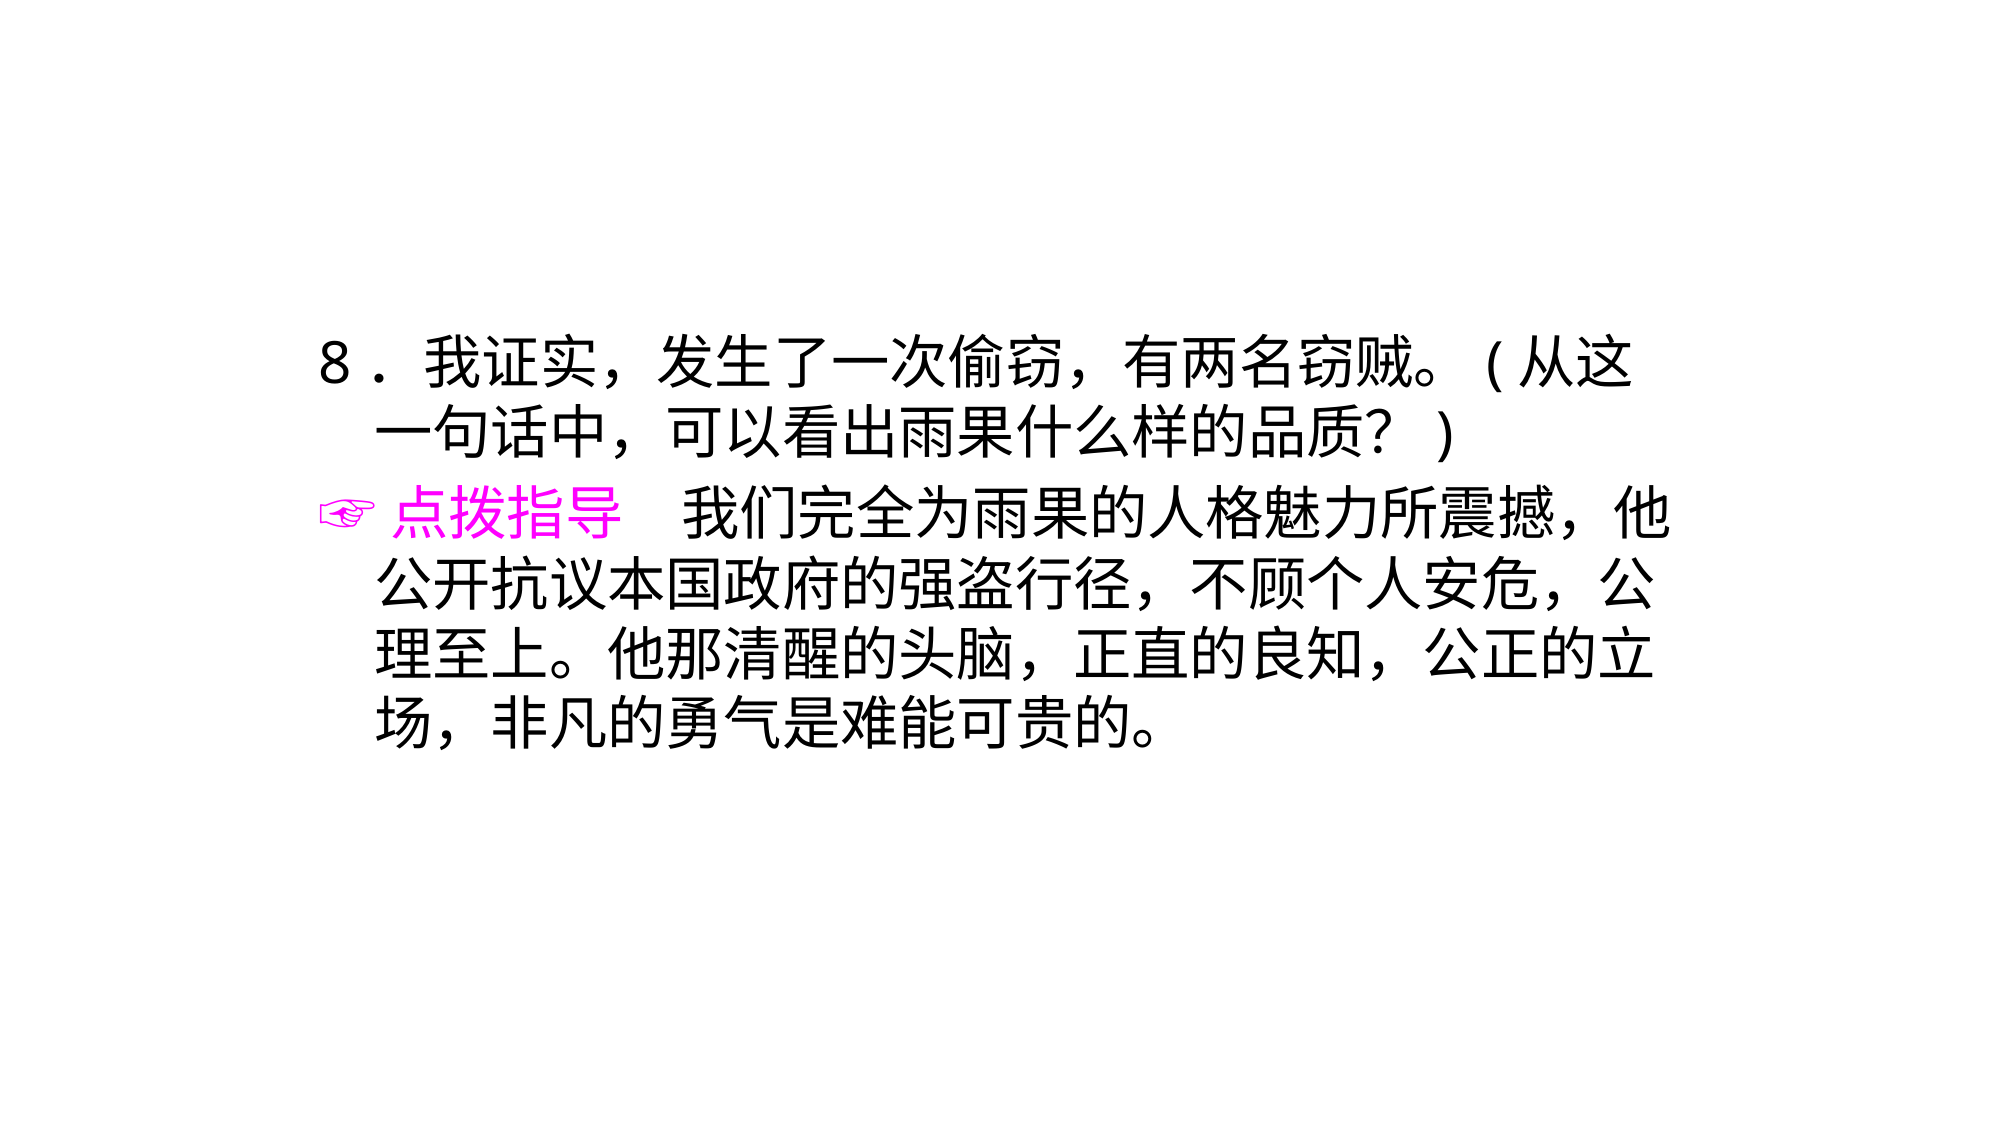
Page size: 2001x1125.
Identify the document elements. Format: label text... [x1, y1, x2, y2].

list 8．我证实，发生了一次偷窃，有两名窃贼。(从这一句话中，可以看出雨果什么样的品质？) ☞点拨指导 我们完全为雨果的人格魅力所震撼，他公开抗议本国政府的强盗行径，不顾个人安危，公理至上。他那清醒的头脑，正直的良知，公正的立场，非凡的勇气是难能可贵的。 [303, 154, 1694, 846]
